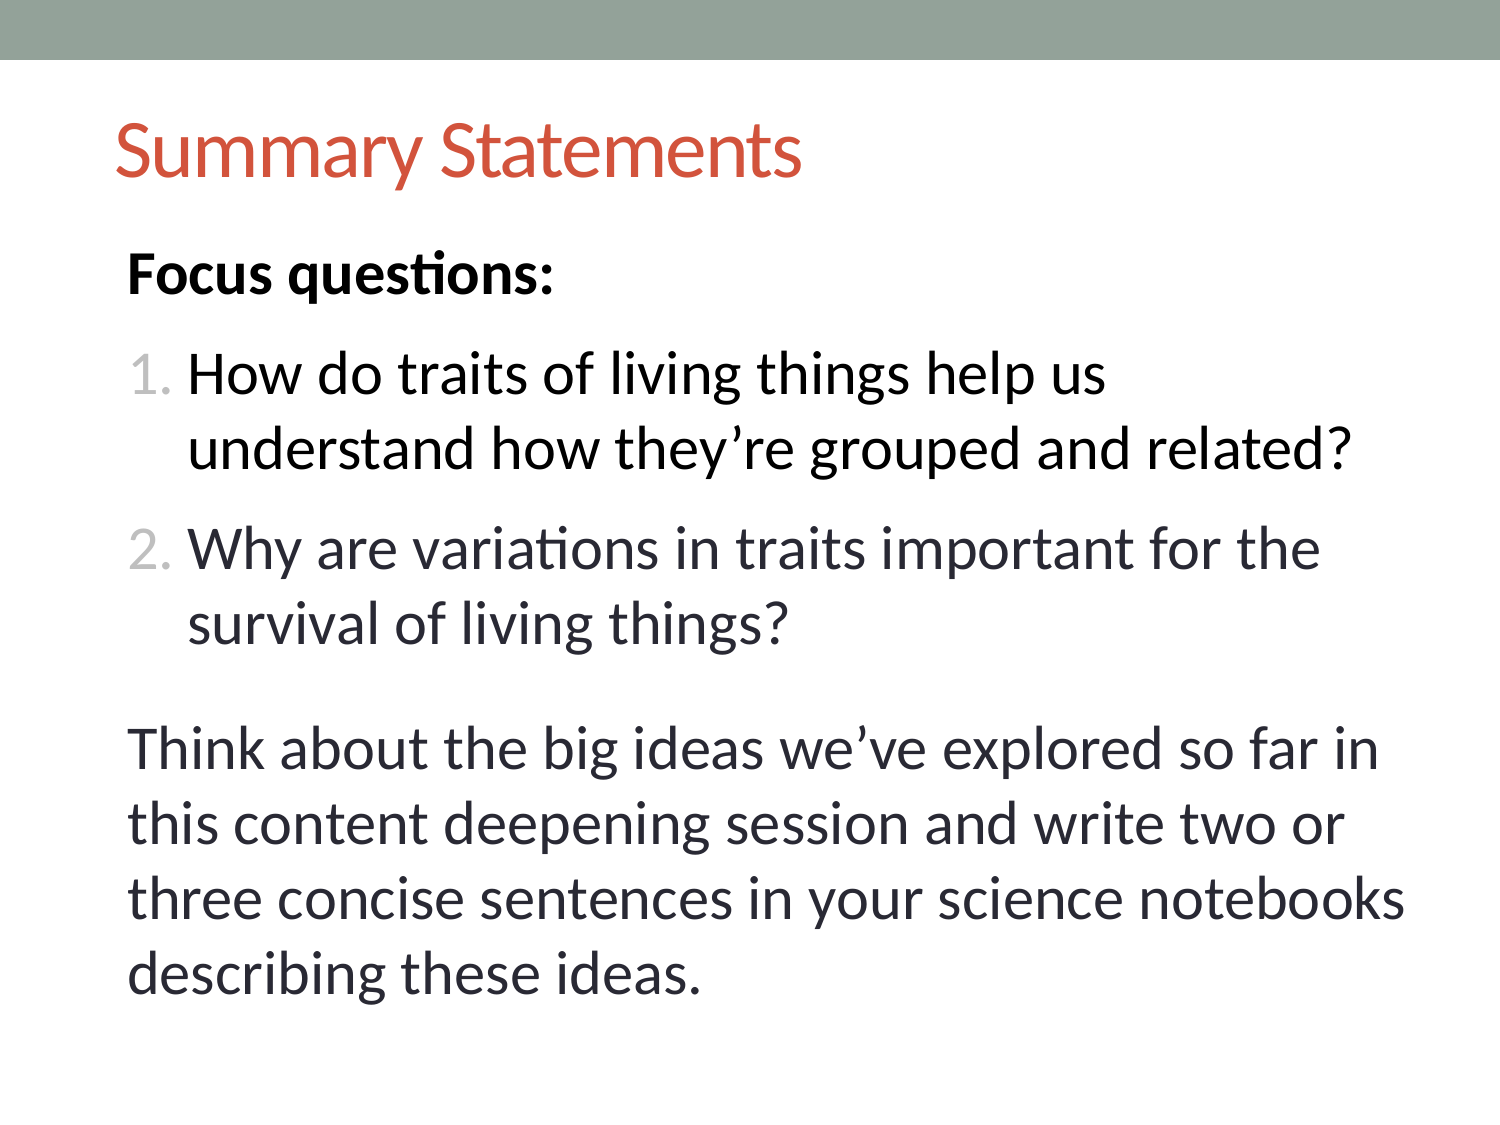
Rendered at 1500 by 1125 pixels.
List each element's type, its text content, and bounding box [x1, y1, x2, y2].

text_box Focus questions: How do traits of living things help us understand how they’re grouped and related? Why are variations in traits important for the survival of living things? Think about the big ideas we’ve explored so far in this content deepening session and write two or three concise sentences in your science notebooks describing these ideas. [112, 224, 1425, 1015]
title Summary Statements [99, 62, 1423, 225]
